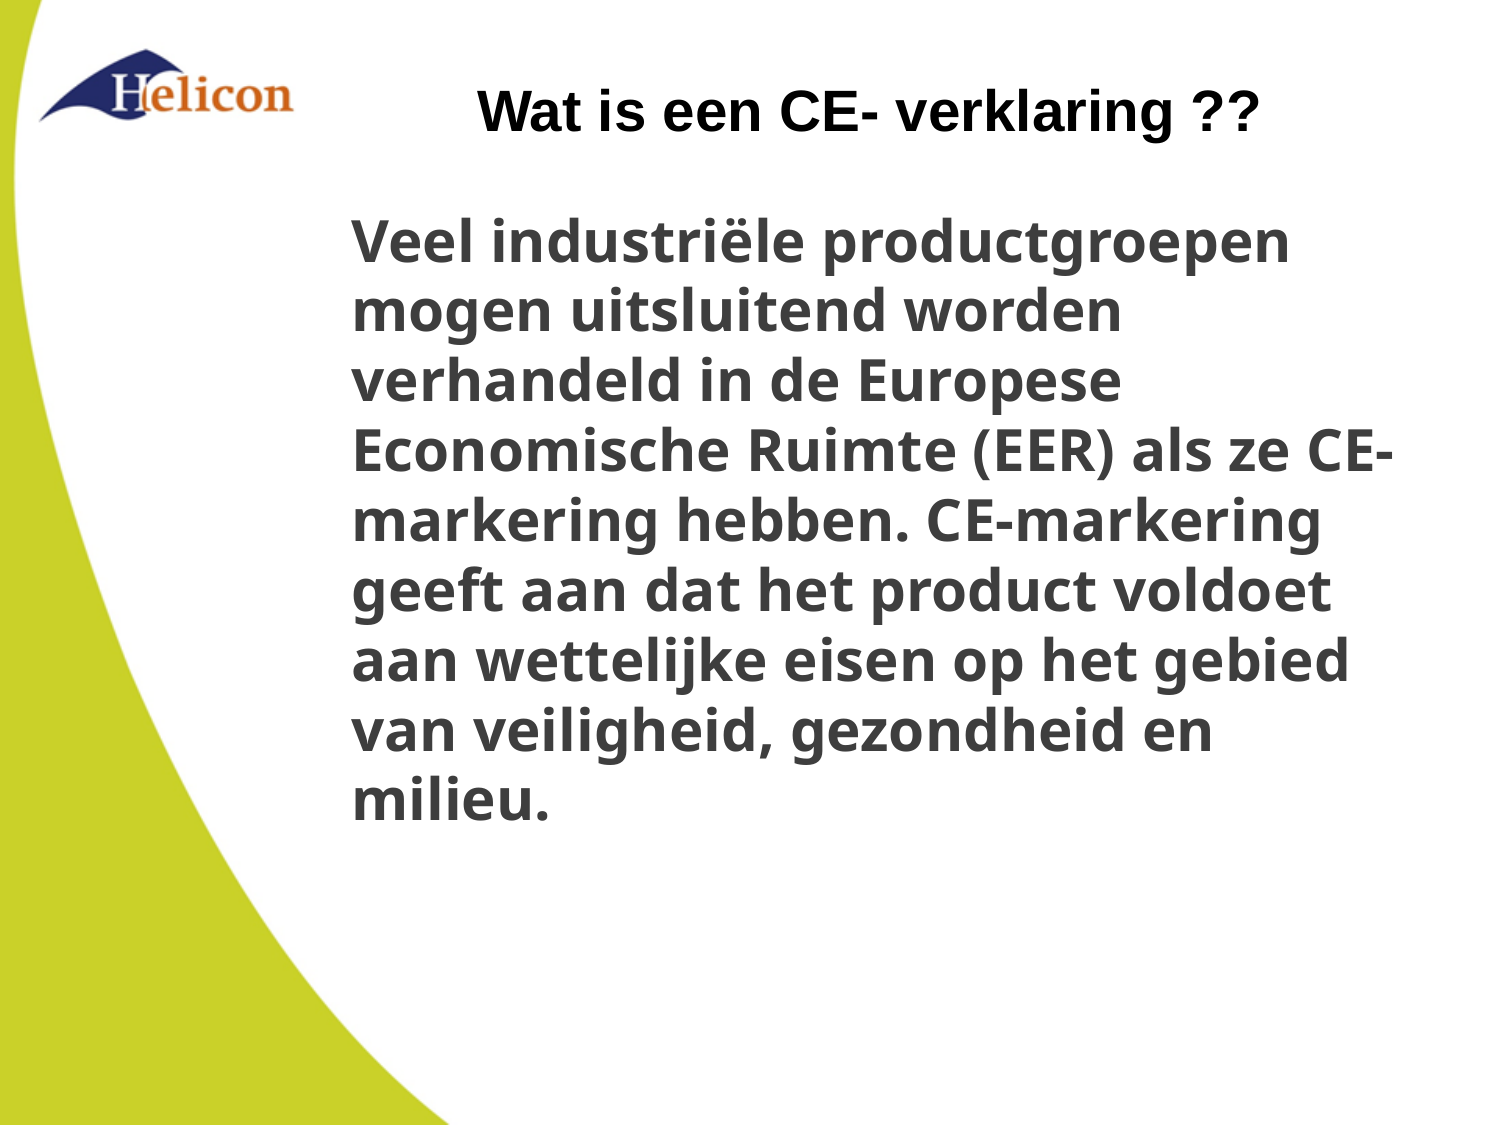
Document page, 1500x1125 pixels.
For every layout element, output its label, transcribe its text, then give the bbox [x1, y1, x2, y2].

title Wat is een CE- verklaring ?? [324, 54, 1415, 161]
list Veel industriële productgroepen mogen uitsluitend worden verhandeld in de Europese Economische Ruimte (EER) als ze CE-markering hebben. CE-markering geeft aan dat het product voldoet aan wettelijke eisen op het gebied van veiligheid, gezondheid en milieu. [336, 196, 1425, 1005]
picture [0, 0, 1500, 1125]
